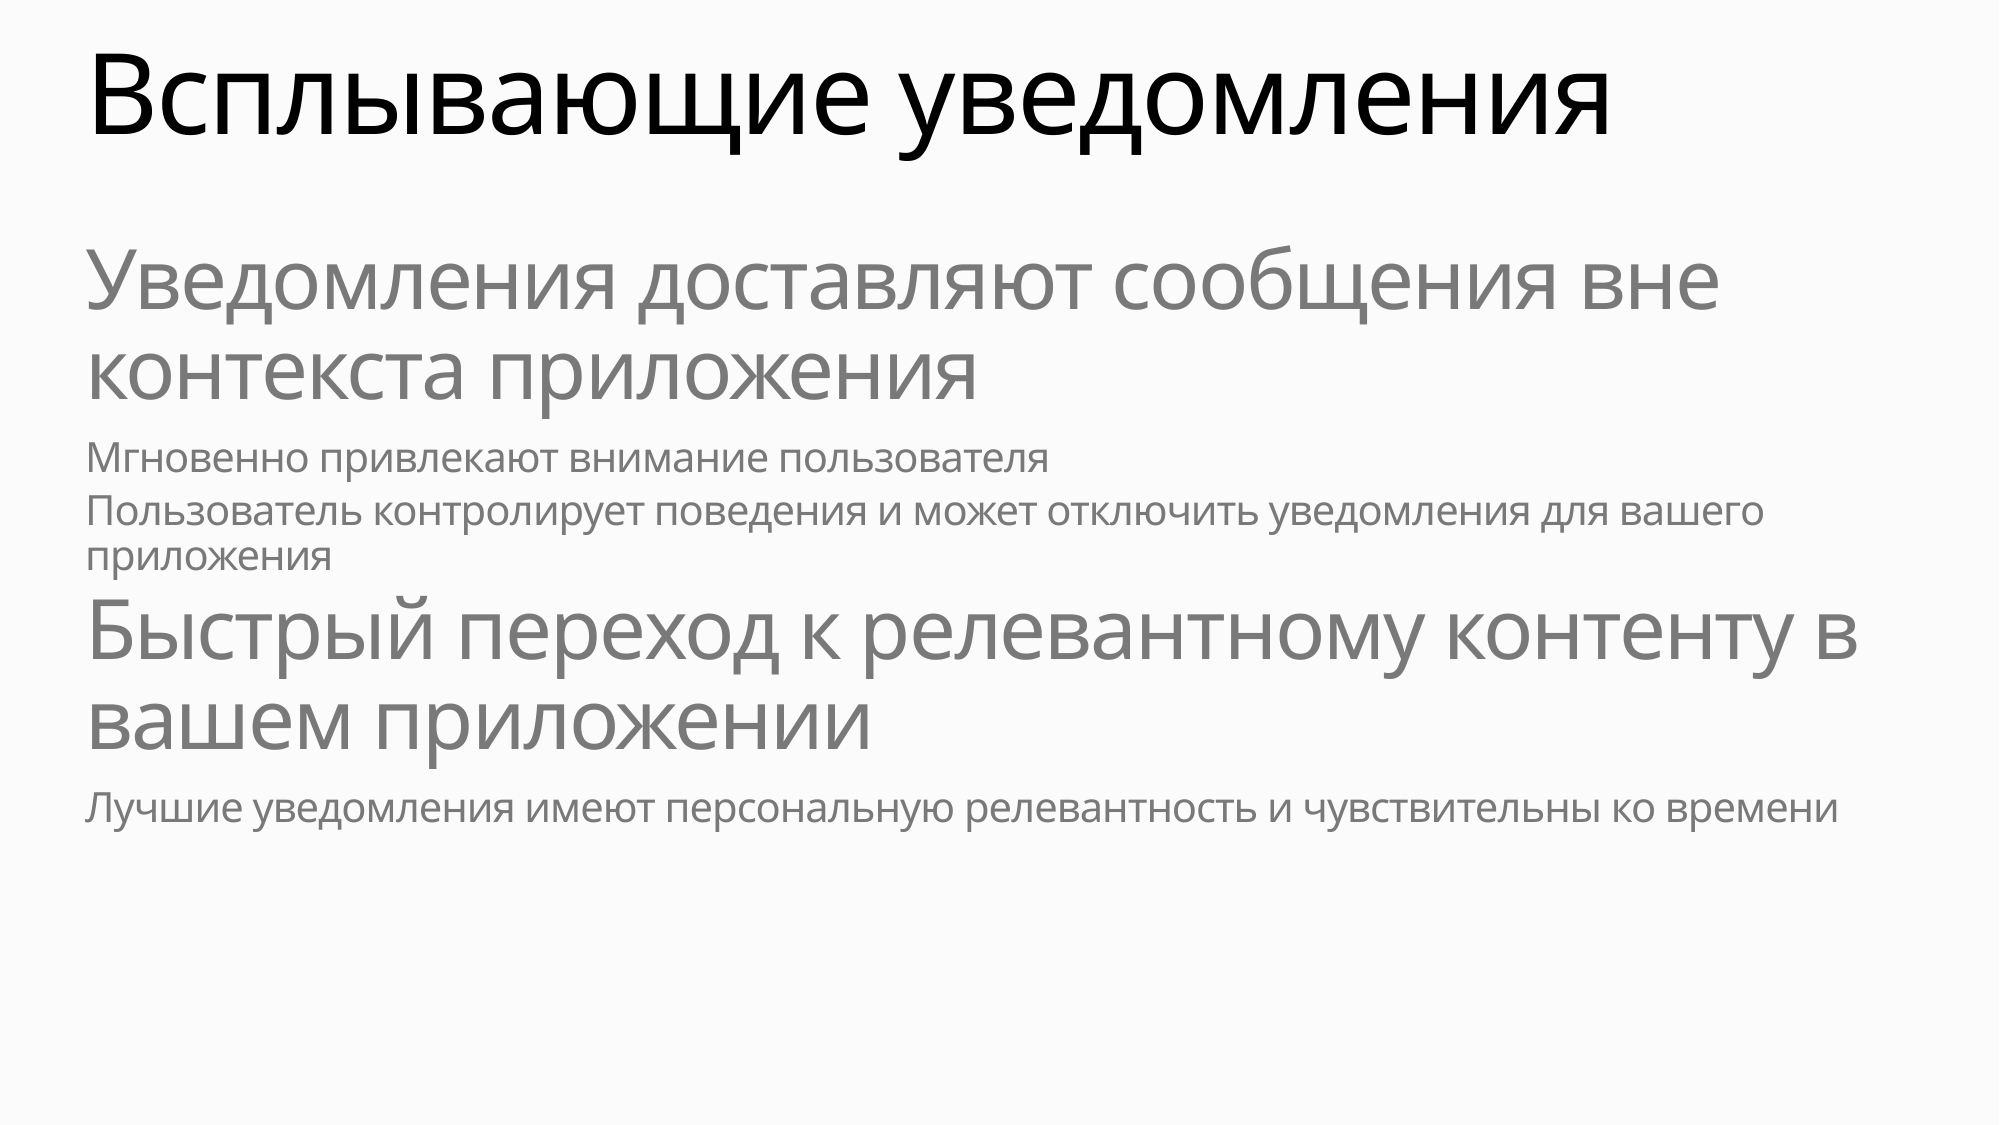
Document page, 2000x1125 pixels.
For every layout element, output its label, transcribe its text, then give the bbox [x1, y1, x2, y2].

list Уведомления доставляют сообщения вне контекста приложения Мгновенно привлекают внимание пользователя Пользователь контролирует поведения и может отключить уведомления для вашего приложения Быстрый переход к релевантному контенту в вашем приложении Лучшие уведомления имеют персональную релевантность и чувствительны ко времени [85, 237, 1914, 792]
title Всплывающие уведомления [85, 37, 1914, 161]
